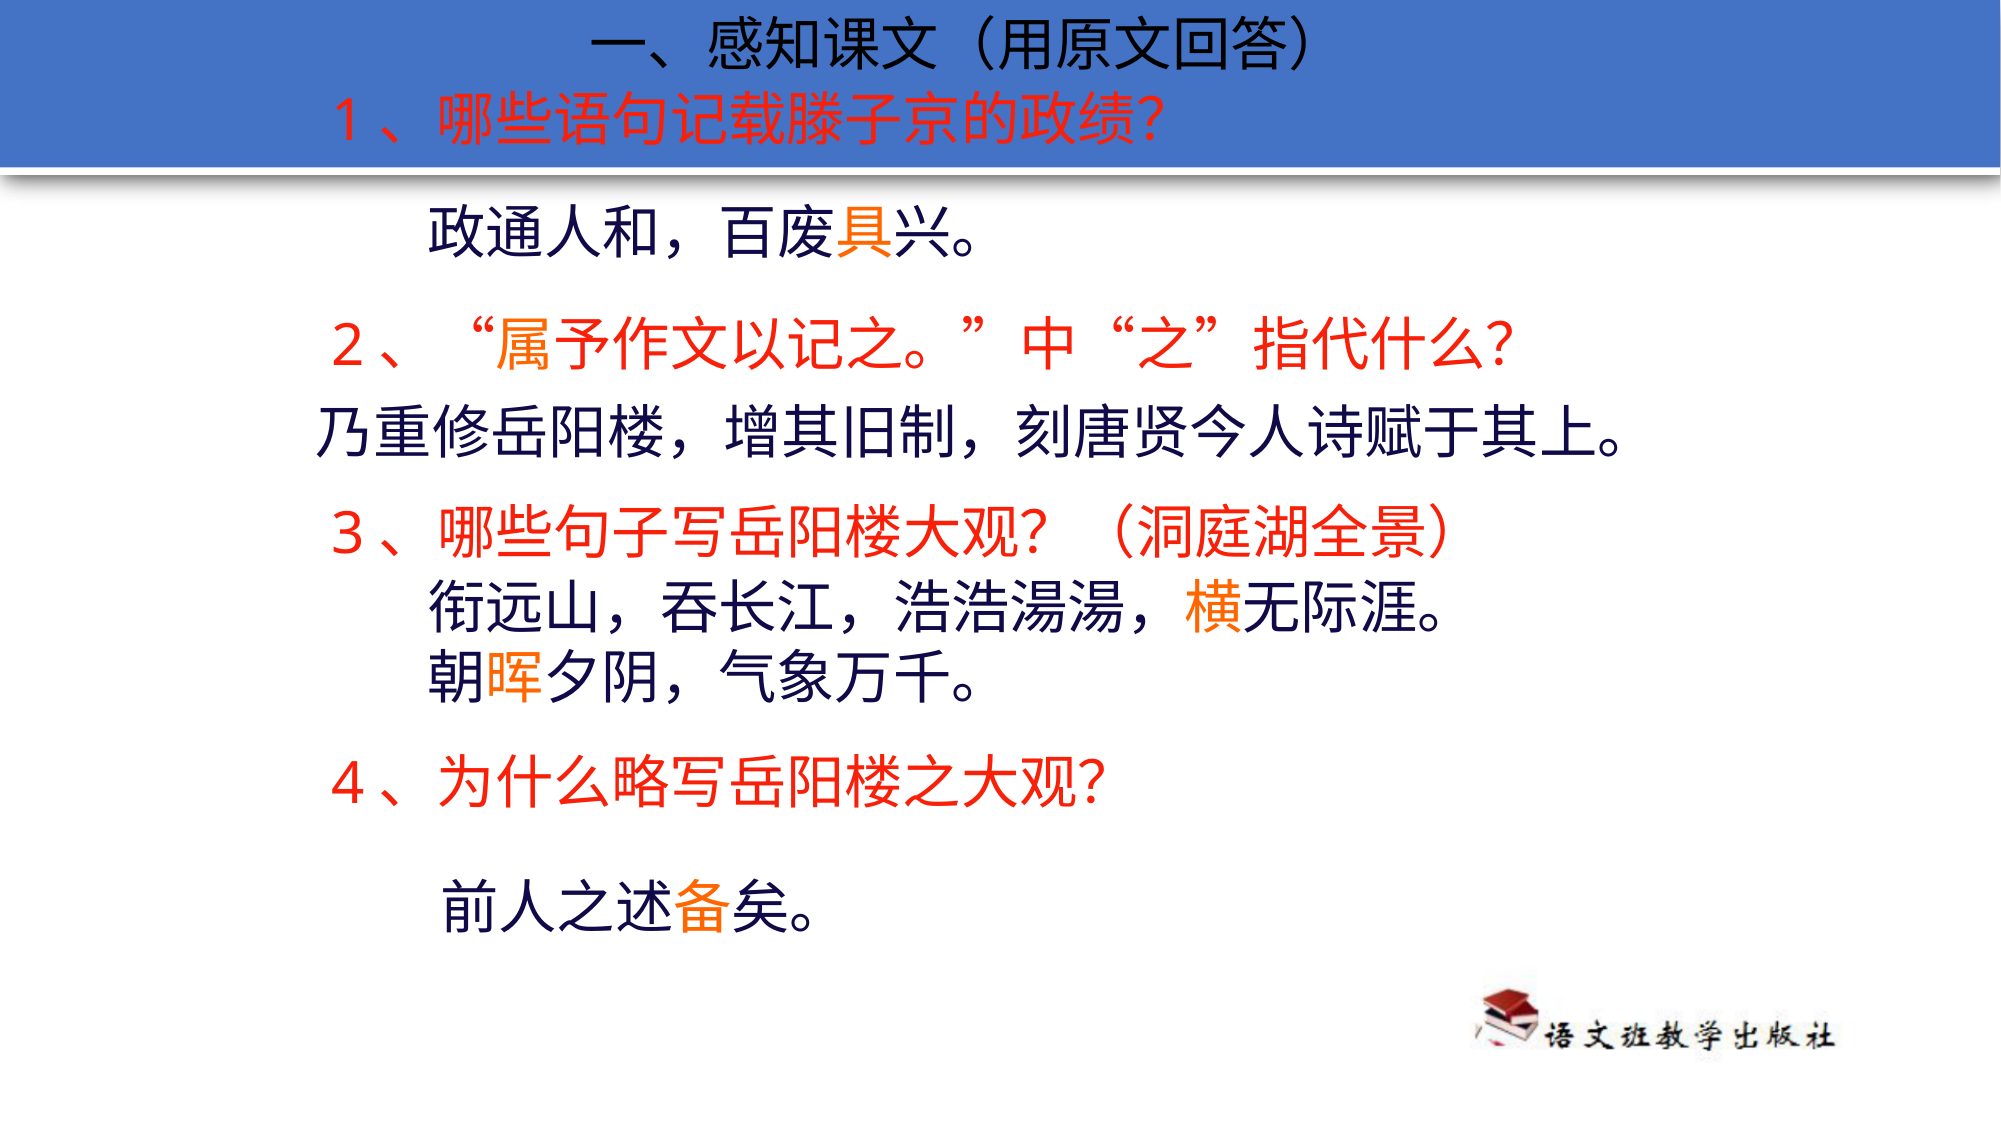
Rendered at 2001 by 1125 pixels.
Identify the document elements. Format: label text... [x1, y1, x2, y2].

text_box 政通人和，百废具兴。 [412, 187, 1026, 299]
text_box 2、“属予作文以记之。”中“之”指代什么？ [317, 299, 1559, 385]
text_box 3、哪些句子写岳阳楼大观？（洞庭湖全景） [317, 487, 1501, 573]
text_box 乃重修岳阳楼，增其旧制，刻唐贤今人诗赋于其上。 [301, 387, 1671, 473]
text_box 前人之述备矣。 [425, 862, 863, 948]
text_box 衔远山，吞长江，浩浩湯湯，横无际涯。朝晖夕阴，气象万千。 [412, 562, 1463, 718]
text_box 1、哪些语句记载滕子京的政绩？ [316, 75, 1209, 160]
text_box 一、感知课文（用原文回答） [574, 0, 1565, 85]
picture [0, 0, 2001, 1125]
text_box 4、为什么略写岳阳楼之大观？ [316, 737, 1151, 823]
